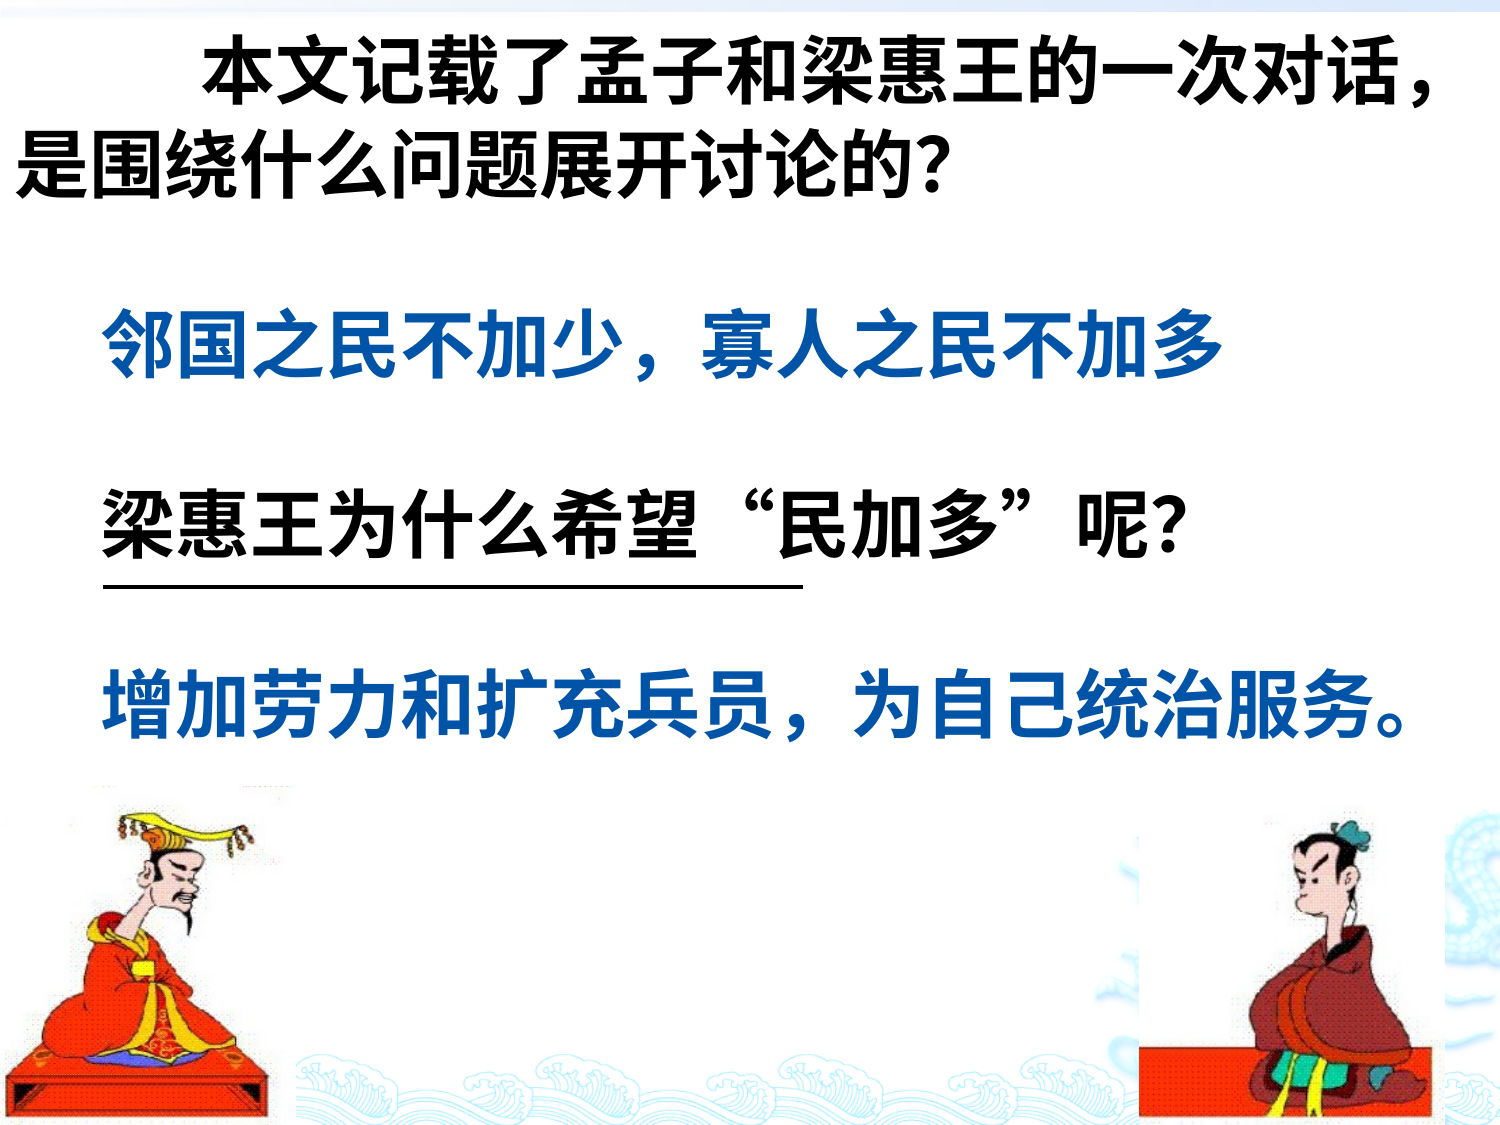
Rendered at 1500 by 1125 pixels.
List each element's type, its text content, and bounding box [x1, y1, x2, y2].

text_box [17, 514, 1459, 600]
text_box 本文记载了孟子和梁惠王的一次对话，是围绕什么问题展开讨论的？ 邻国之民不加少，寡人之民不加多 梁惠王为什么希望“民加多”呢？ 增加劳力和扩充兵员，为自己统治服务。 [0, 0, 1500, 935]
picture [1139, 805, 1446, 1125]
picture [0, 786, 296, 1125]
